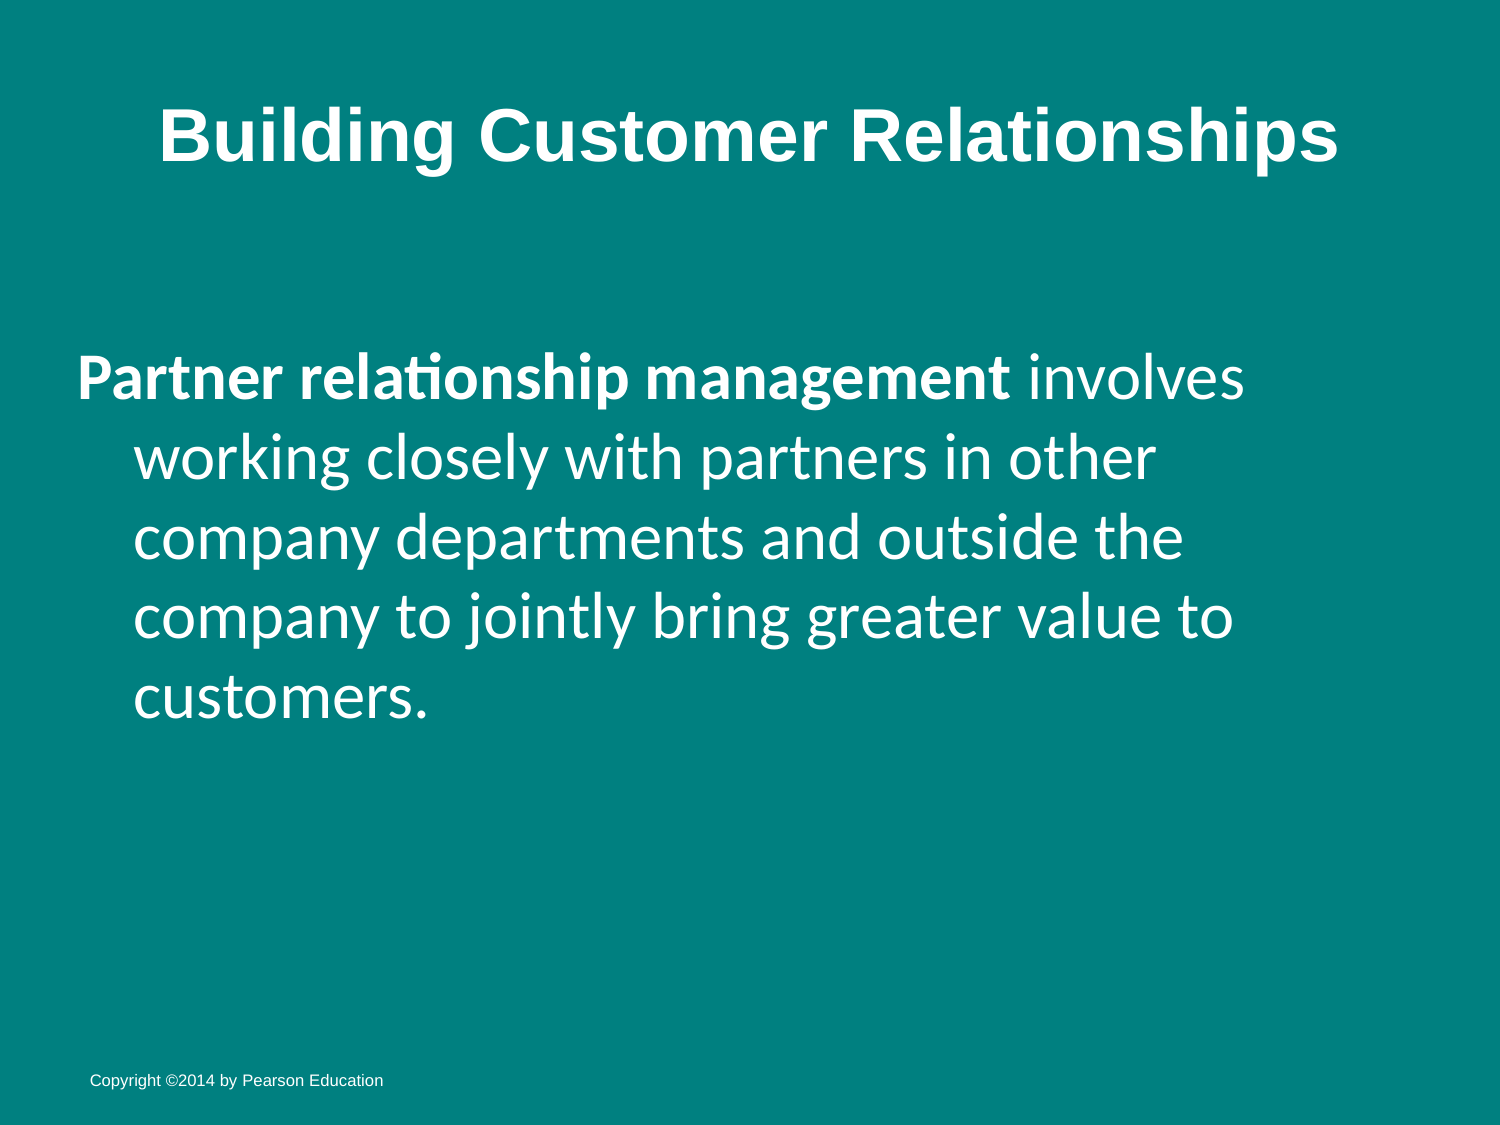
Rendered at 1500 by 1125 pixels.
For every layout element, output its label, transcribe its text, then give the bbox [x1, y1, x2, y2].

text_box [412, 329, 443, 405]
list Partner relationship management involves working closely with partners in other company departments and outside the company to jointly bring greater value to customers. [62, 324, 1363, 1001]
text_box Copyright ©2014 by Pearson Education [74, 1062, 825, 1098]
title Building Customer Relationships [112, 37, 1388, 226]
